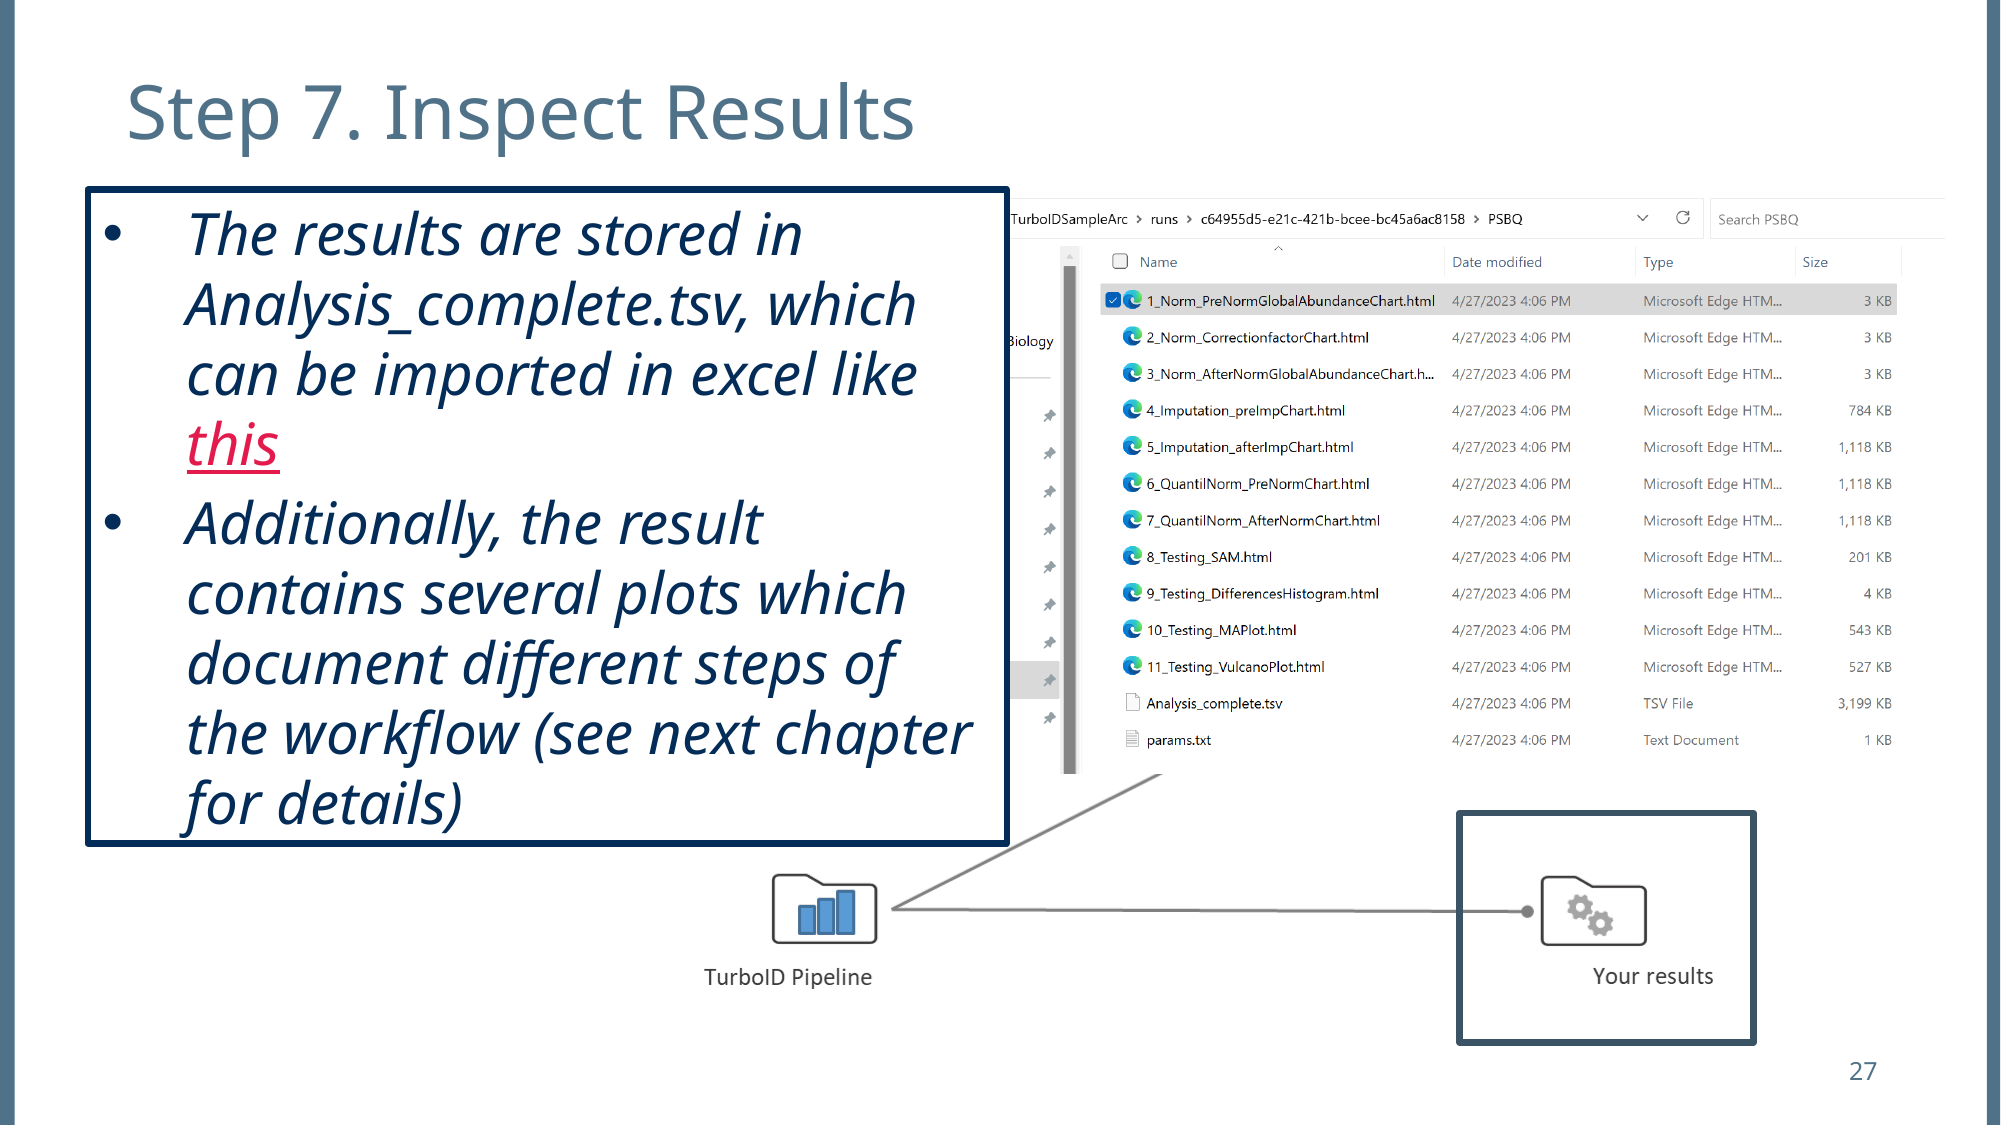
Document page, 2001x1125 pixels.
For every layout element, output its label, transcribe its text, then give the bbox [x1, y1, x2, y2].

text_box The results are stored in Analysis_complete.tsv, which can be imported in excel like this Additionally, the result contains several plots which document different steps of the workflow (see next chapter for details) [87, 189, 1007, 844]
title Step 7. Inspect Results [111, 1, 1891, 191]
slide_number 27 [1442, 1042, 1893, 1103]
text_box [1458, 1015, 1755, 1044]
picture [684, 192, 1945, 1008]
